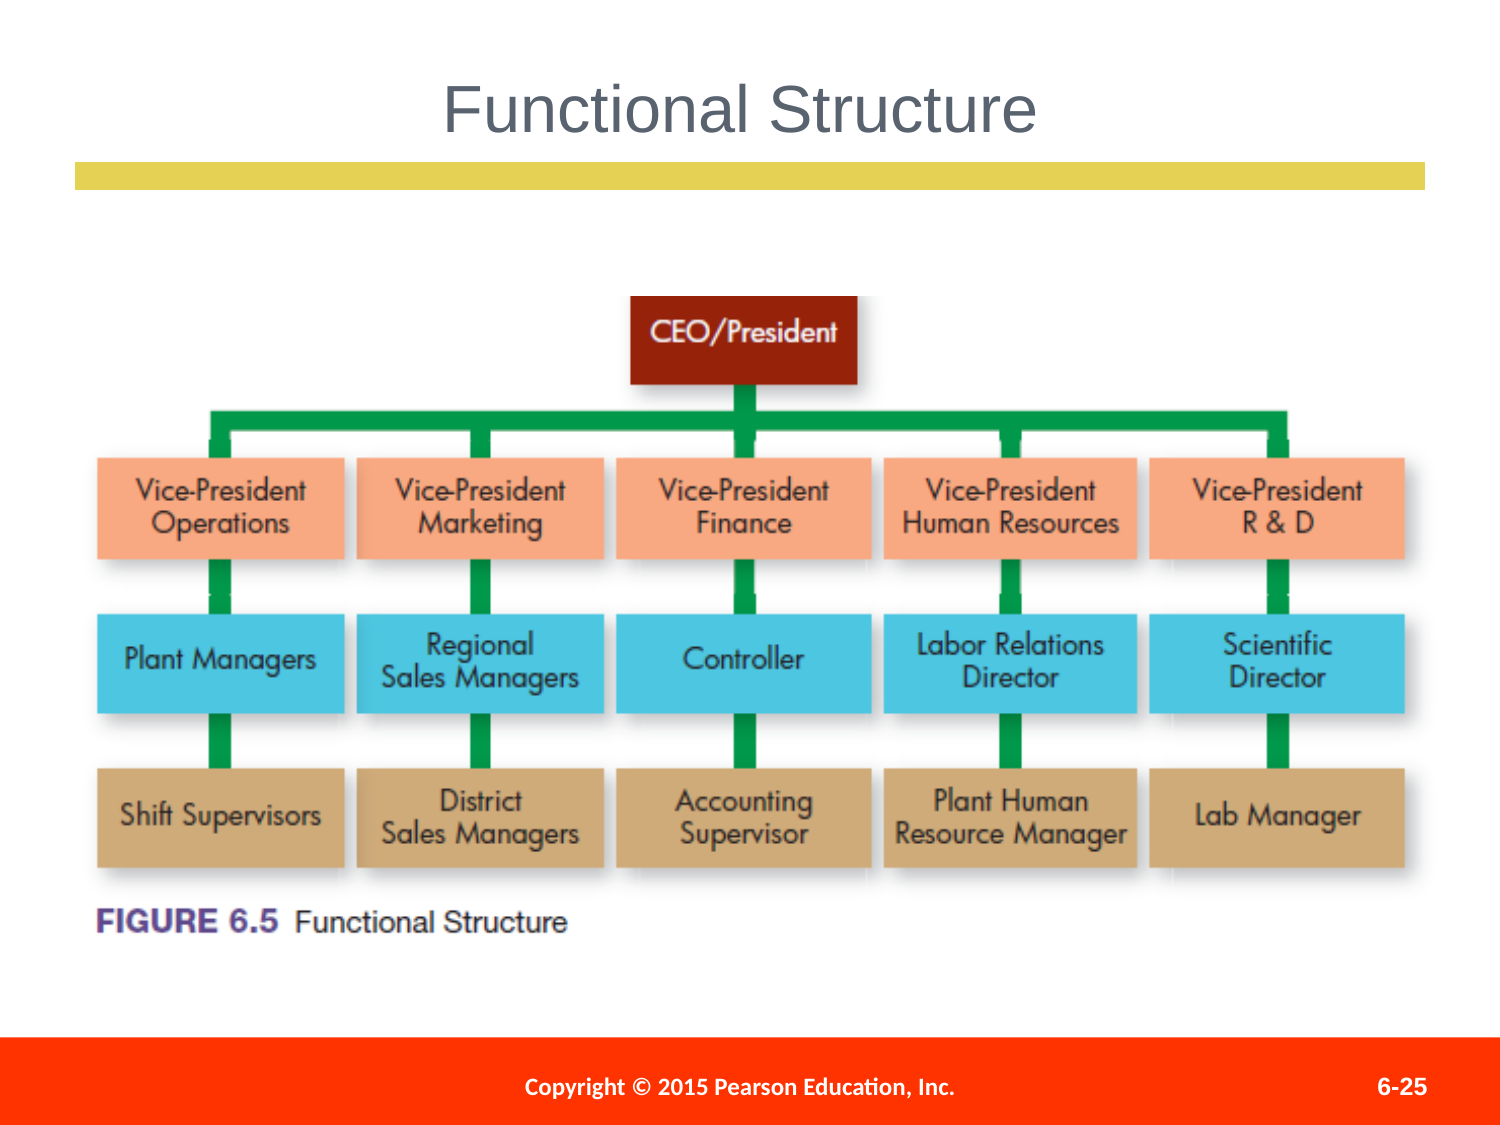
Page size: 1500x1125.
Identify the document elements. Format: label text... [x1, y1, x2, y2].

picture [37, 296, 1462, 986]
title Functional Structure [74, 12, 1426, 201]
